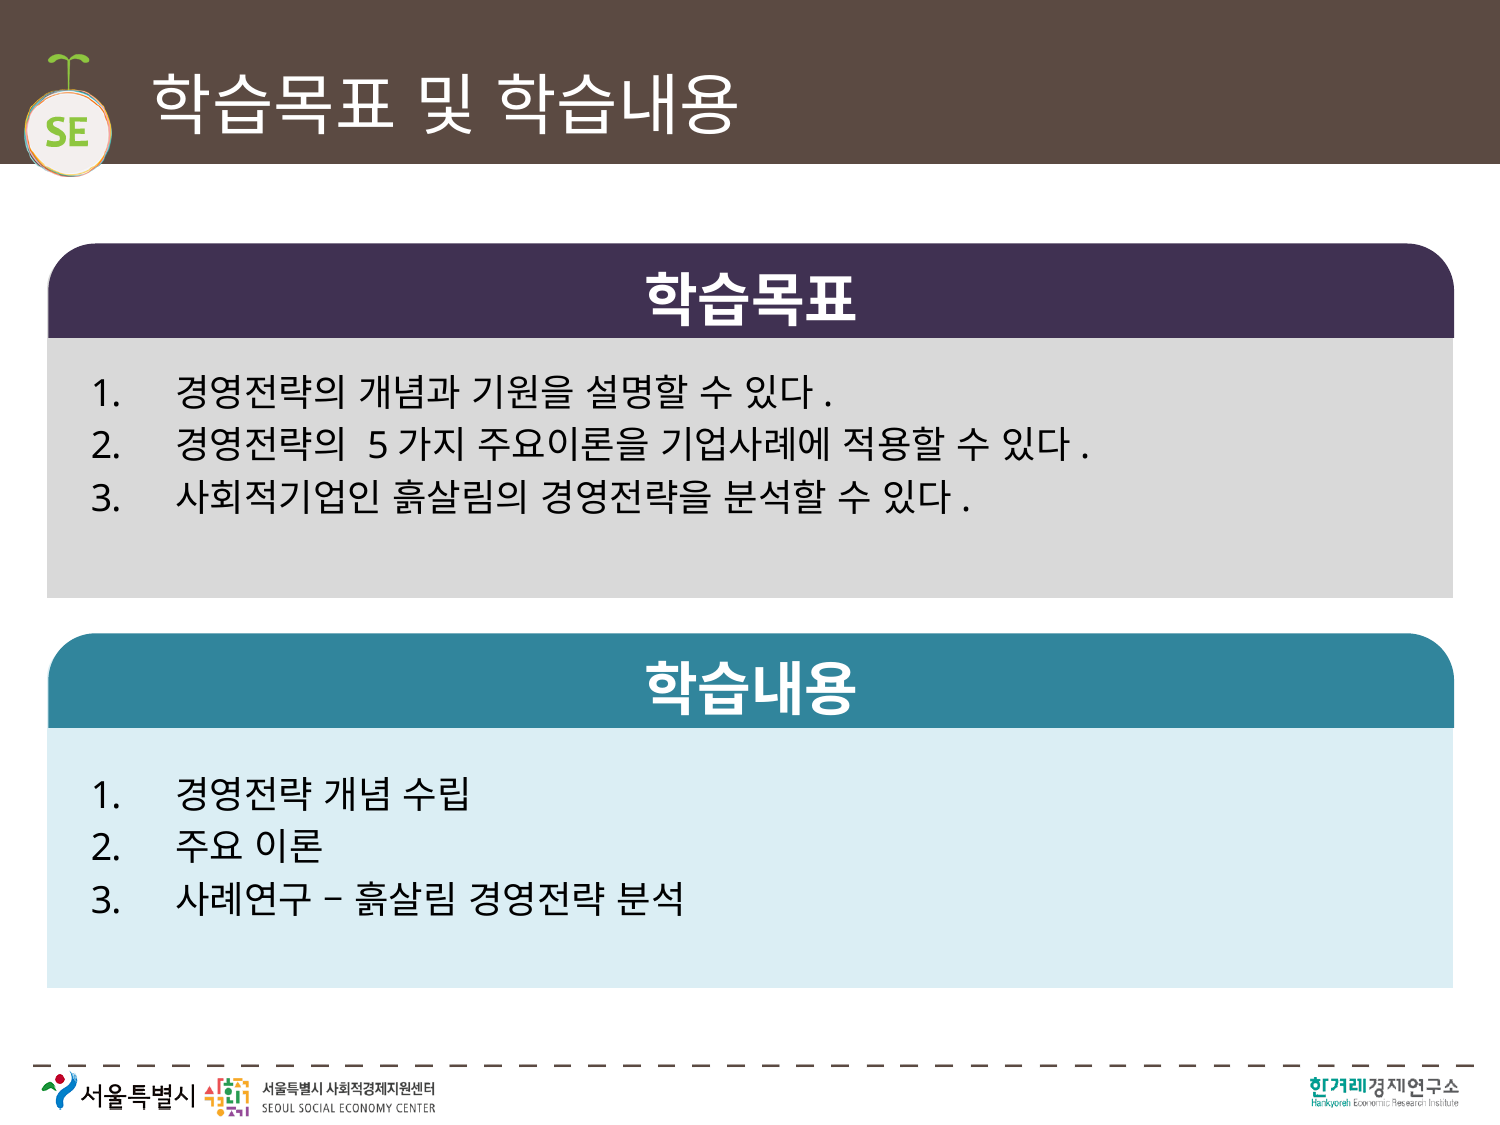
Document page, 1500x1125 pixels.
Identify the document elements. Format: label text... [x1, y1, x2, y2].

title 학습목표 및 학습내용 [135, 45, 1463, 161]
text_box 학습내용 [46, 631, 1457, 730]
picture [0, 0, 1500, 1125]
text_box 학습목표 [46, 241, 1457, 341]
text_box 경영전략의 개념과 기원을 설명할 수 있다. 경영전략의 5가지 주요이론을 기업사례에 적용할 수 있다. 사회적기업인 흙살림의 경영전략을 분석할 수 있다. [76, 361, 1427, 563]
text_box [45, 268, 1455, 601]
text_box [45, 656, 1455, 990]
text_box 경영전략 개념 수립 주요 이론 사례연구 – 흙살림 경영전략 분석 [76, 763, 1427, 953]
